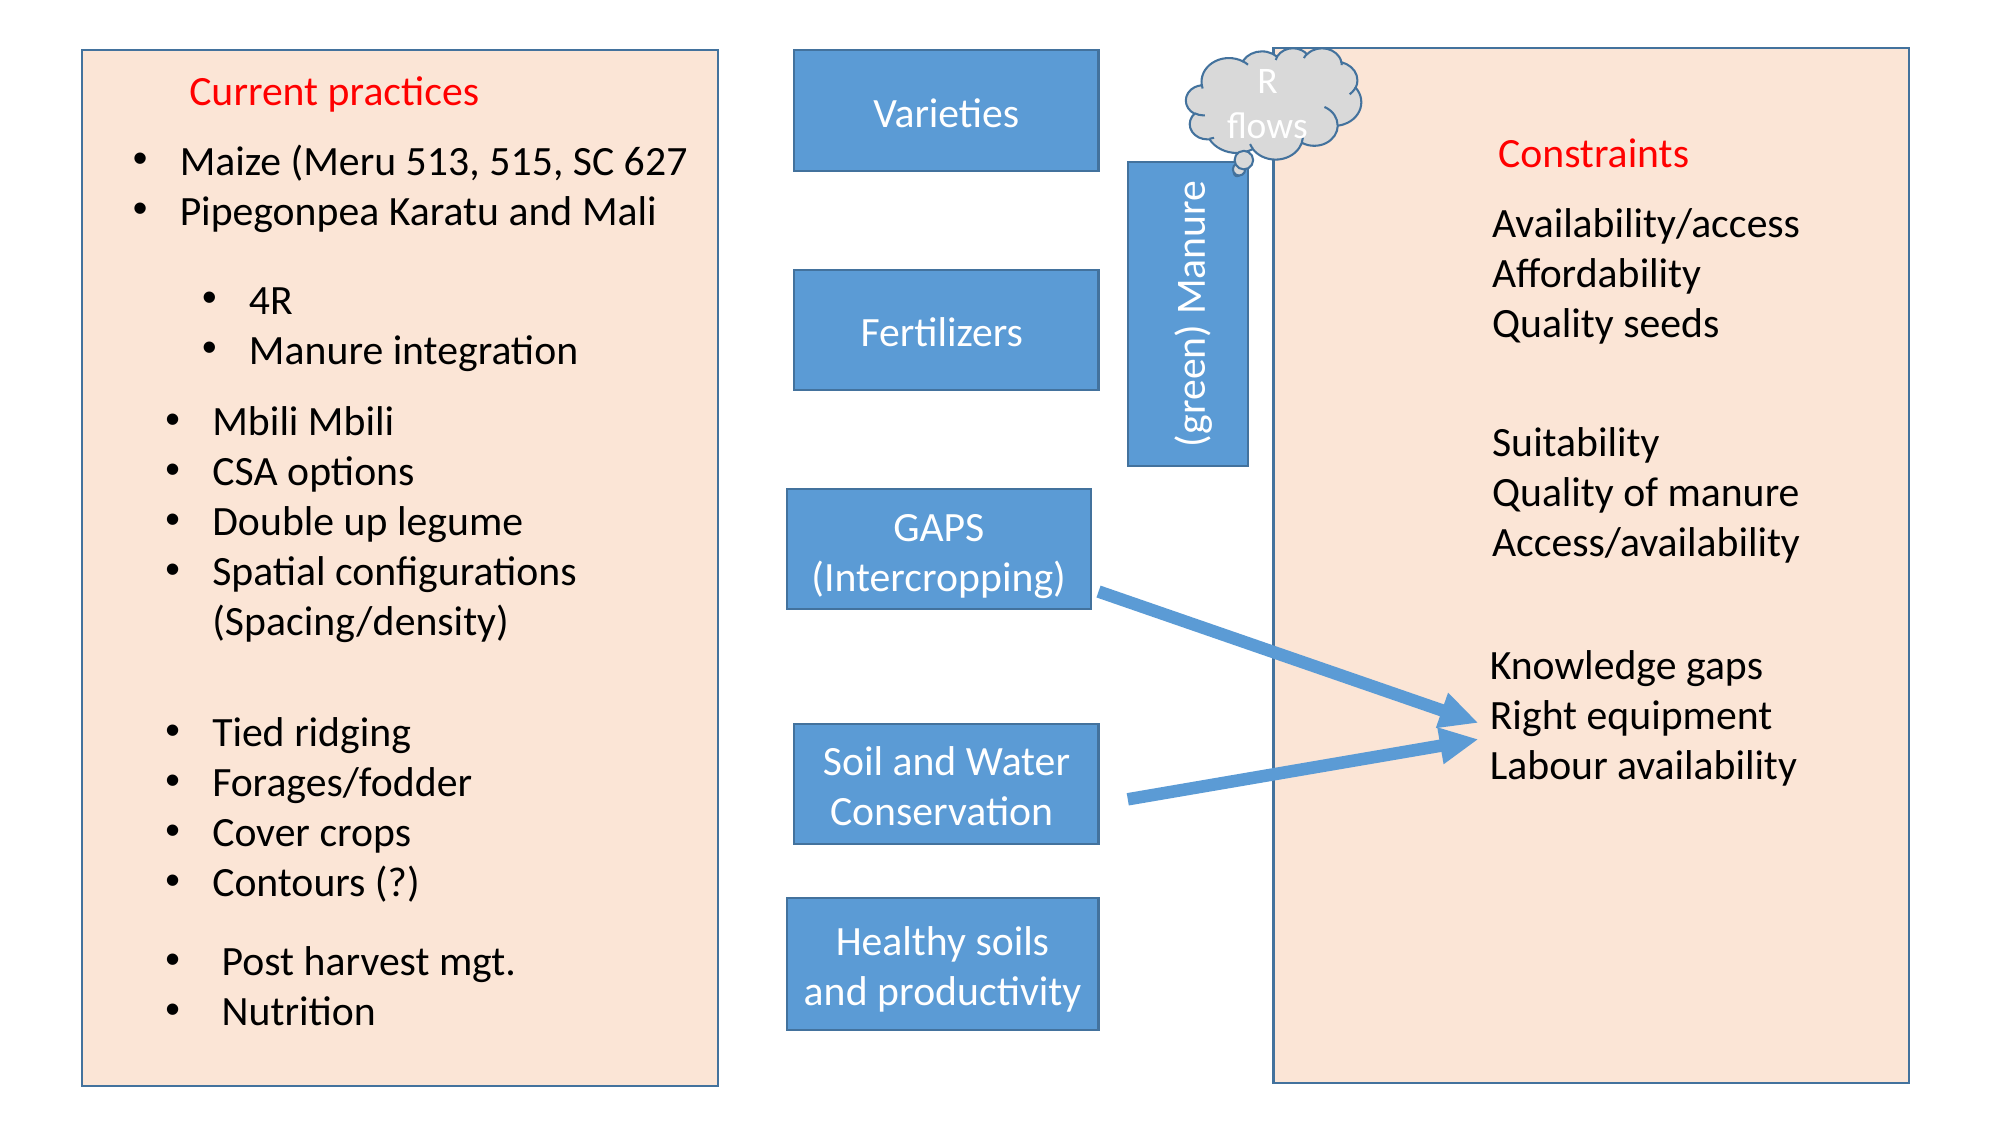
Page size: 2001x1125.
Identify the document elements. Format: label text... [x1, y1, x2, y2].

text_box GAPS (Intercropping) [786, 488, 1092, 610]
text_box R flows [1184, 47, 1363, 178]
text_box 4R Manure integration [187, 265, 598, 380]
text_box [1098, 591, 1478, 723]
text_box Constraints [1483, 118, 1885, 184]
text_box [81, 49, 719, 1087]
text_box Healthy soils and productivity [786, 897, 1100, 1031]
text_box (green) Manure [1127, 161, 1249, 467]
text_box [1127, 739, 1478, 800]
text_box Current practices [174, 56, 610, 121]
text_box Tied ridging Forages/fodder Cover crops Contours (?) [150, 697, 561, 913]
text_box Availability/access Affordability Quality seeds [1477, 188, 1888, 353]
text_box [1272, 47, 1910, 1084]
text_box Soil and Water Conservation [793, 723, 1100, 845]
text_box Suitability Quality of manure Access/availability [1477, 407, 1888, 573]
text_box Knowledge gaps Right equipment Labour availability [1474, 630, 1885, 795]
text_box Mbili Mbili CSA options Double up legume Spatial configurations (Spacing/density) [150, 386, 643, 652]
text_box Post harvest mgt. Nutrition [150, 926, 561, 1042]
text_box Maize (Meru 513, 515, SC 627 Pipegonpea Karatu and Mali [118, 126, 719, 242]
text_box Fertilizers [793, 269, 1100, 391]
text_box Varieties [793, 49, 1100, 172]
